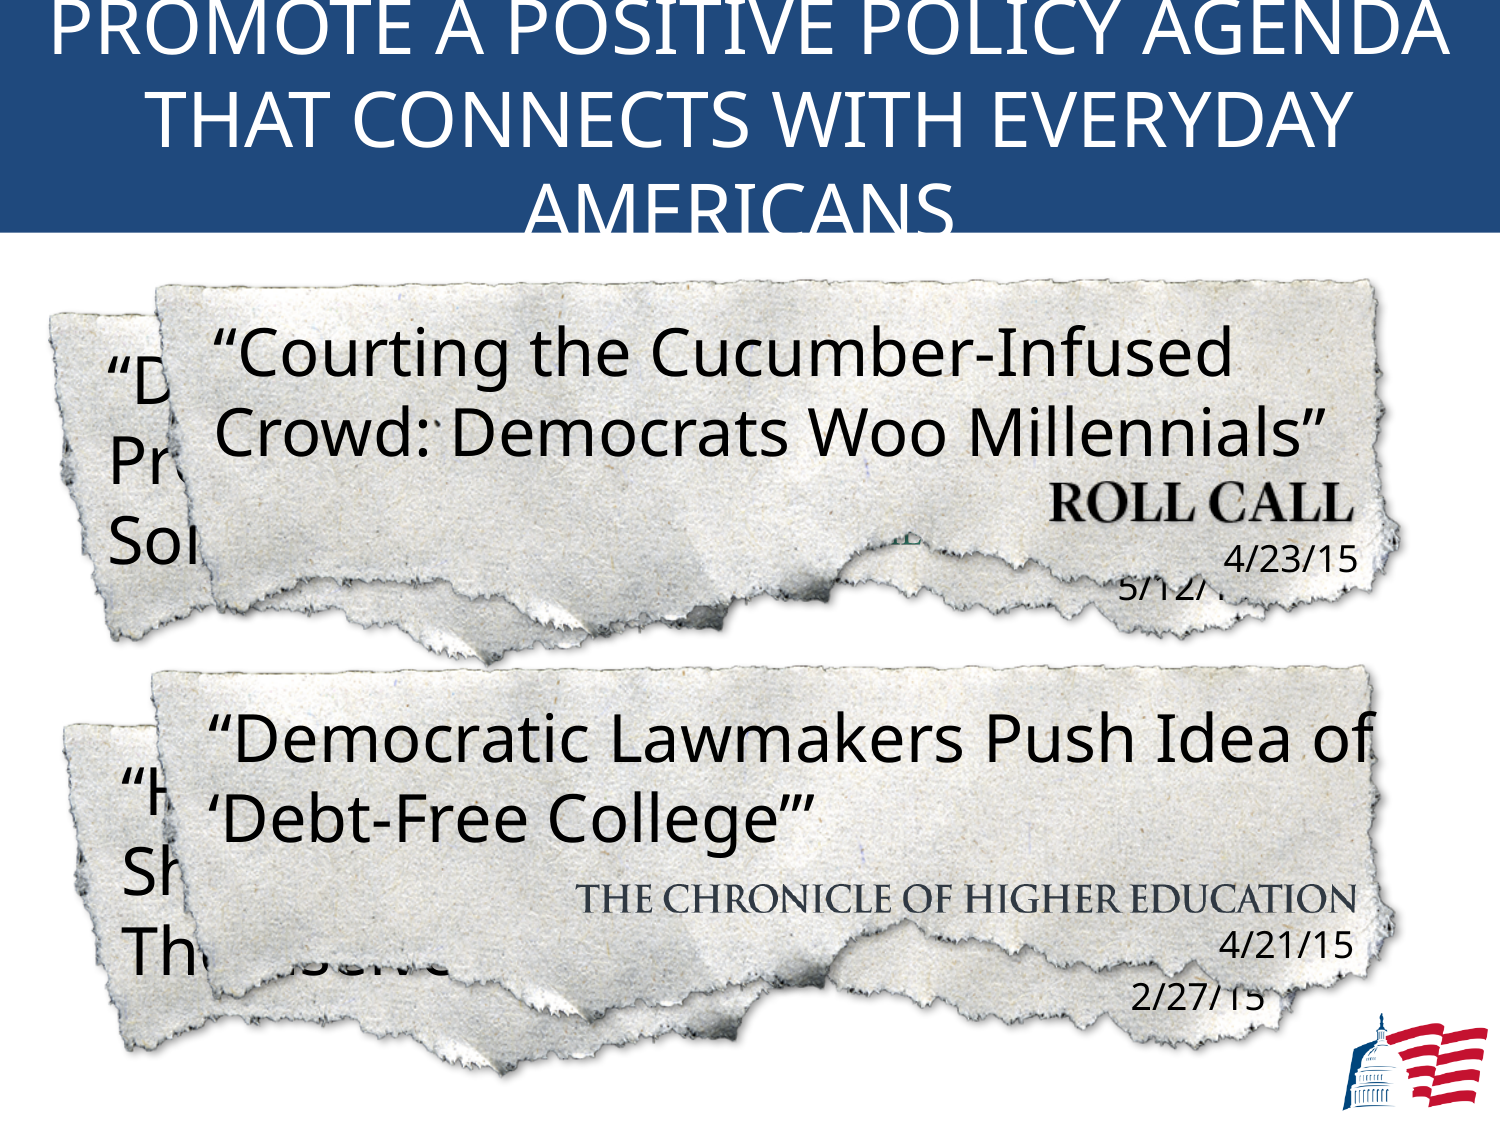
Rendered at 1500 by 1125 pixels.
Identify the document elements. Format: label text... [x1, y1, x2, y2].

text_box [48, 305, 1307, 669]
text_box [154, 277, 1413, 641]
picture [1325, 1012, 1494, 1112]
title Promote a Positive Policy Agenda That Connects with Everyday Americans [0, 0, 1500, 233]
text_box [149, 663, 1409, 1027]
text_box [62, 716, 1321, 1080]
